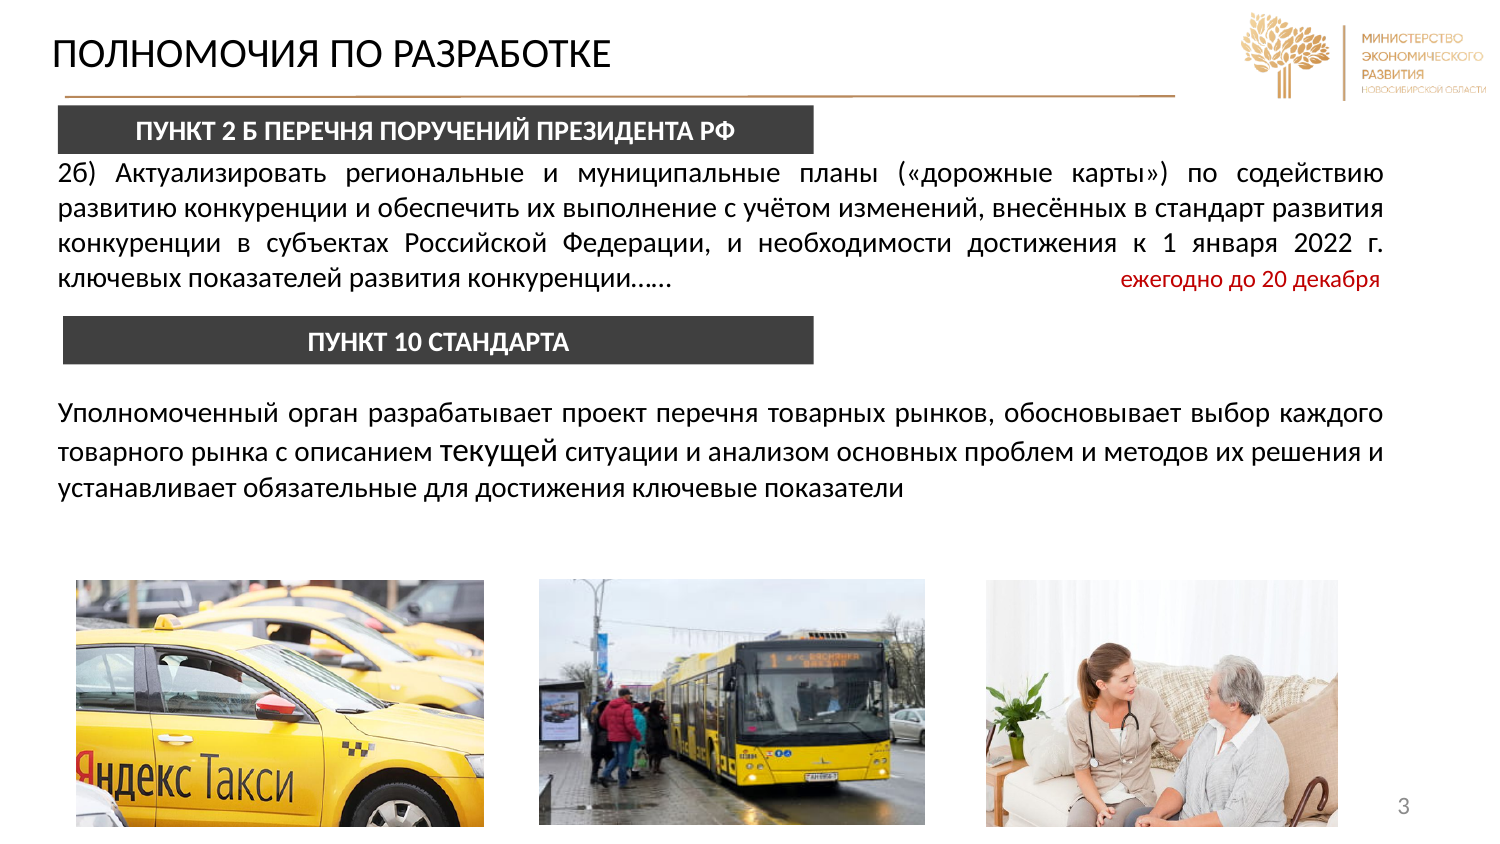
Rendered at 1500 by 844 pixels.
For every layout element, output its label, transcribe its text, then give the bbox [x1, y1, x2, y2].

text_box ПОЛНОМОЧИЯ ПО РАЗРАБОТКЕ [5, 18, 659, 83]
picture [76, 580, 484, 827]
text_box [535, 575, 929, 829]
slide_number 3 [1074, 782, 1425, 827]
title Уполномоченный орган разрабатывает проект перечня товарных рынков, обосновывает выбор каждого товарного рынка с описанием текущей ситуации и анализом основных проблем и методов их решения и устанавливает обязательные для достижения ключевые показатели [42, 379, 1400, 518]
picture [1241, 12, 1486, 102]
text_box ПУНКТ 10 СТАНДАРТА [63, 316, 814, 365]
text_box [982, 576, 1342, 831]
text_box 2б) Актуализировать региональные и муниципальные планы («дорожные карты») по содействию развитию конкуренции и обеспечить их выполнение с учётом изменений, внесённых в стандарт развития конкуренции в субъектах Российской Федерации, и необходимости достижения к 1 января 2022 г. ключевых показателей развития конкуренции…… ежегодно до 20 декабря [42, 145, 1400, 301]
text_box ПУНКТ 2 Б ПЕРЕЧНЯ ПОРУЧЕНИЙ ПРЕЗИДЕНТА РФ [57, 105, 814, 154]
